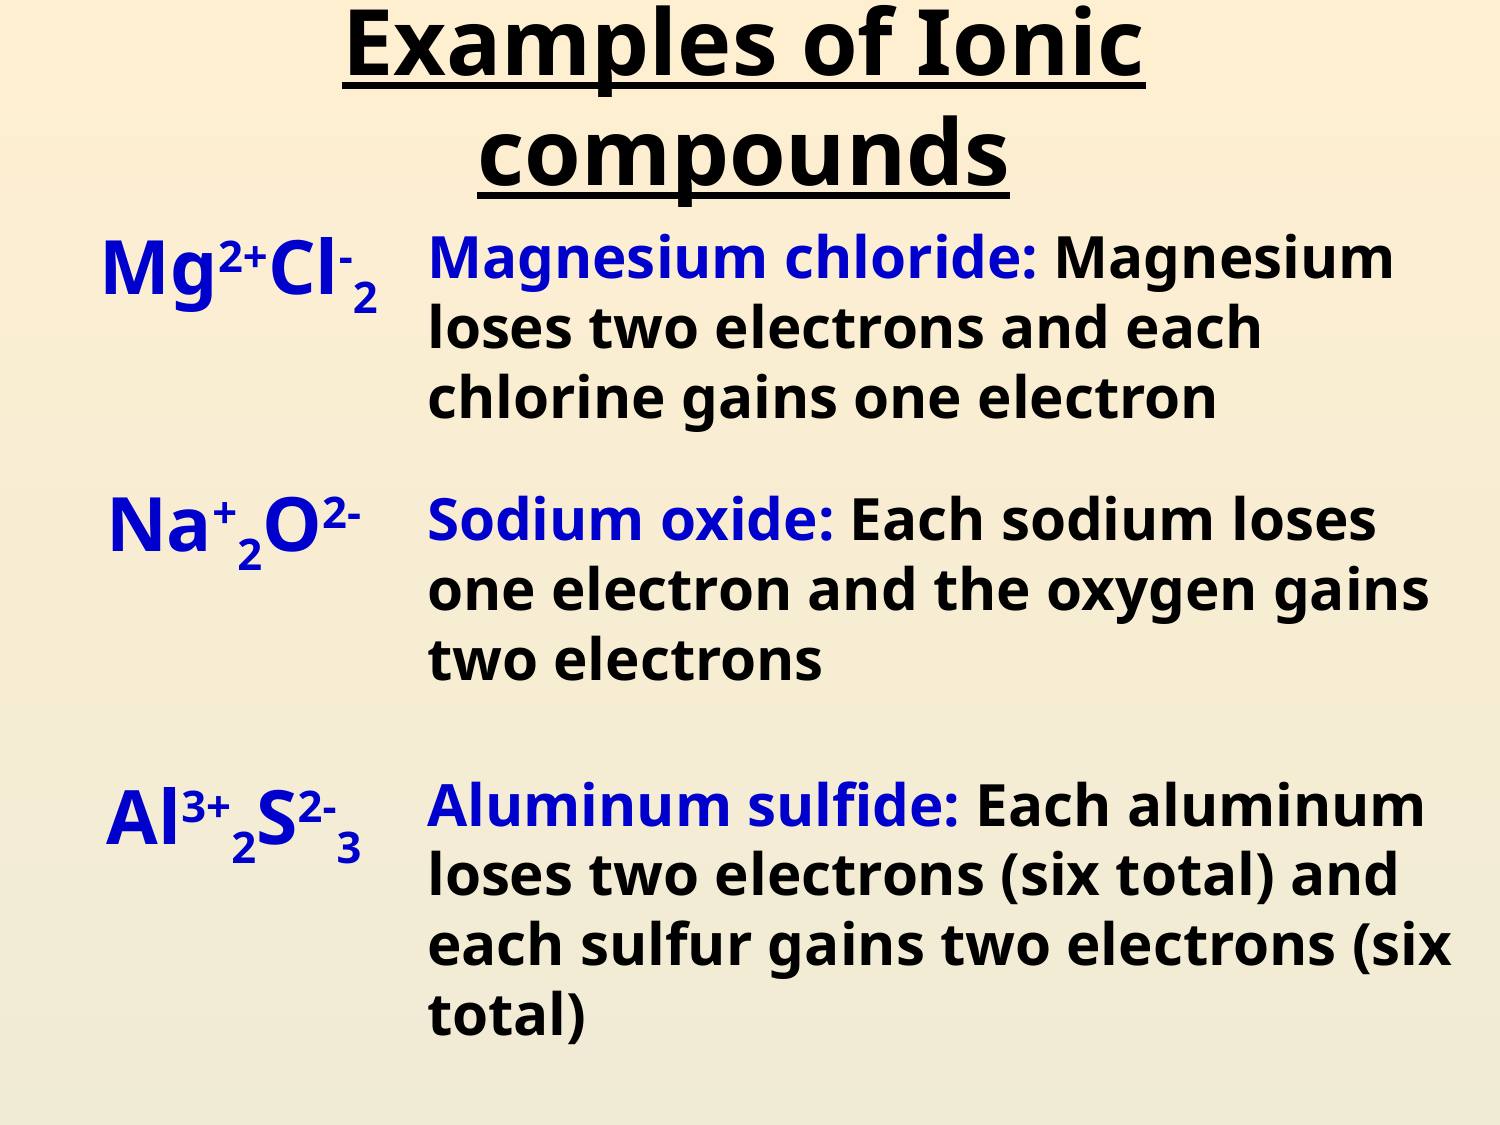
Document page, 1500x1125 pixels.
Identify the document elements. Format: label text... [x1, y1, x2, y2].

text_box Sodium oxide: Each sodium loses one electron and the oxygen gains two electrons [412, 474, 1488, 700]
text_box Magnesium chloride: Magnesium loses two electrons and each chlorine gains one electron [412, 212, 1488, 438]
text_box Mg2+Cl-2 [85, 212, 393, 330]
text_box Na+2O2- [91, 468, 377, 587]
text_box Al3+2S2-3 [91, 762, 377, 880]
text_box Aluminum sulfide: Each aluminum loses two electrons (six total) and each sulfur gains two electrons (six total) [412, 760, 1488, 1055]
title Examples of Ionic compounds [62, 0, 1426, 188]
